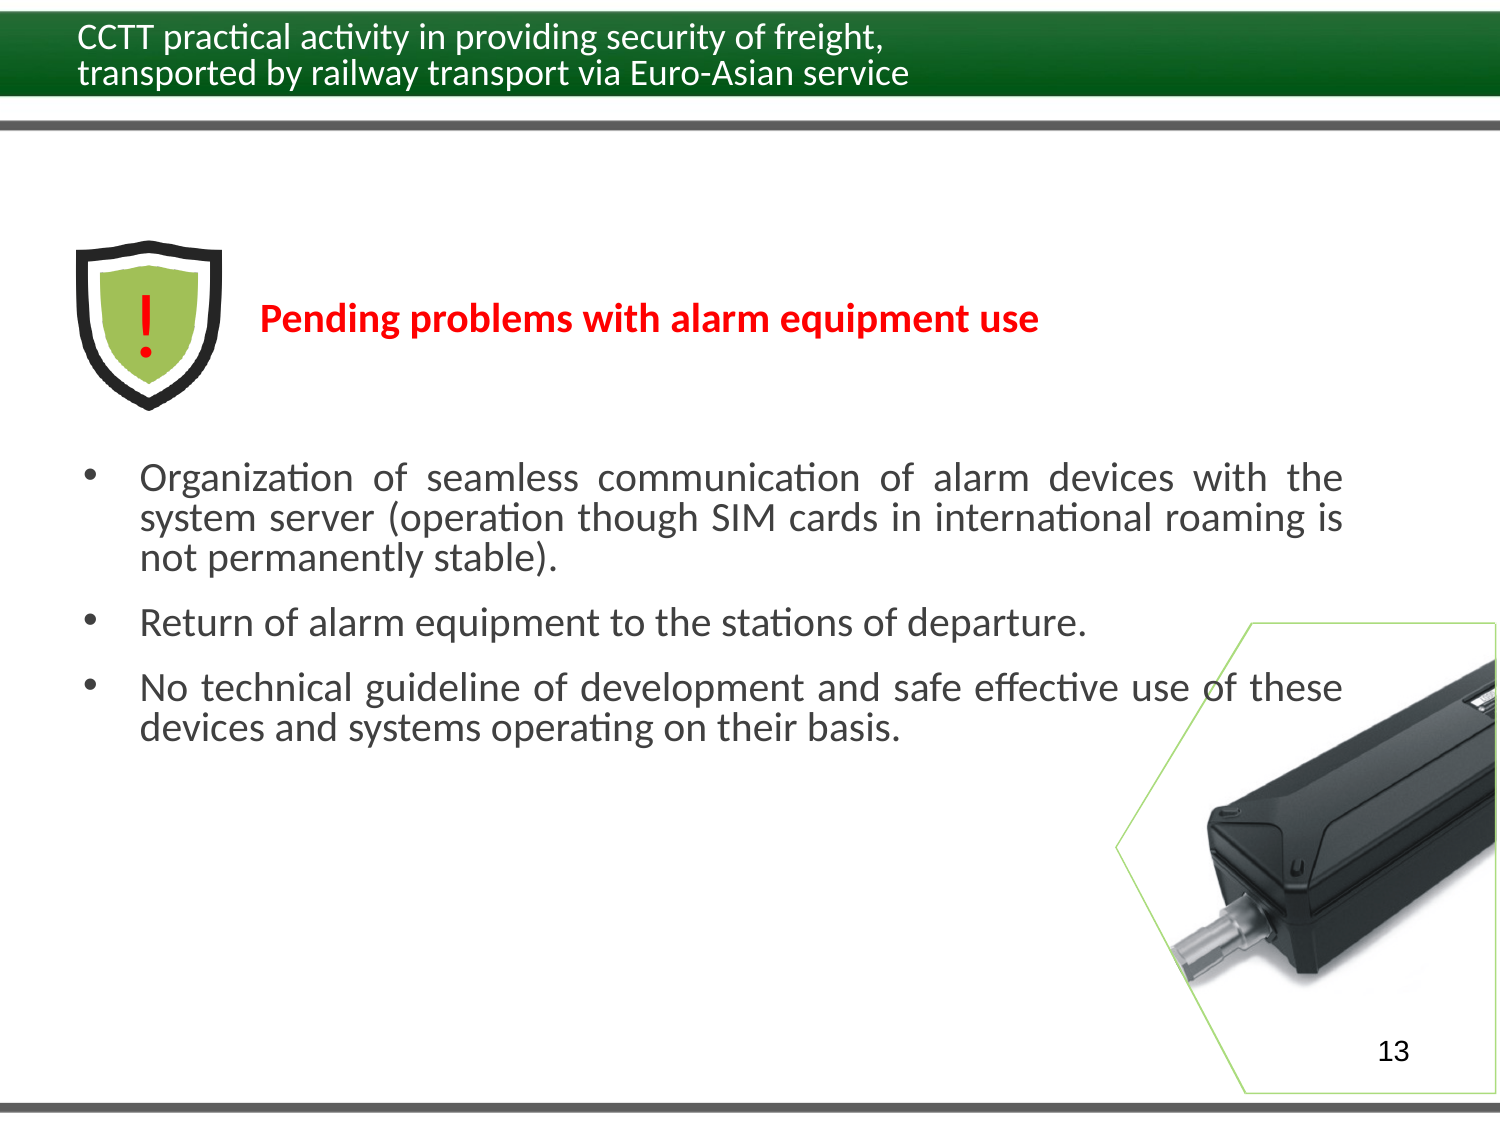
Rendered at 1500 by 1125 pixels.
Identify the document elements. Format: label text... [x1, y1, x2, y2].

text_box Pending problems with alarm equipment use [246, 293, 1500, 348]
slide_number 13 [1074, 1024, 1425, 1103]
text_box CCTT practical activity in providing security of freight, transported by railway transport via Euro-Asian service [62, 13, 1075, 101]
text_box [1111, 619, 1500, 1098]
picture [0, 0, 1500, 1125]
text_box Organization of seamless communication of alarm devices with the system server (operation though SIM cards in international roaming is not permanently stable). Return of alarm equipment to the stations of departure. No technical guideline of development and safe effective use of these devices and systems operating on their basis. [65, 452, 1359, 822]
